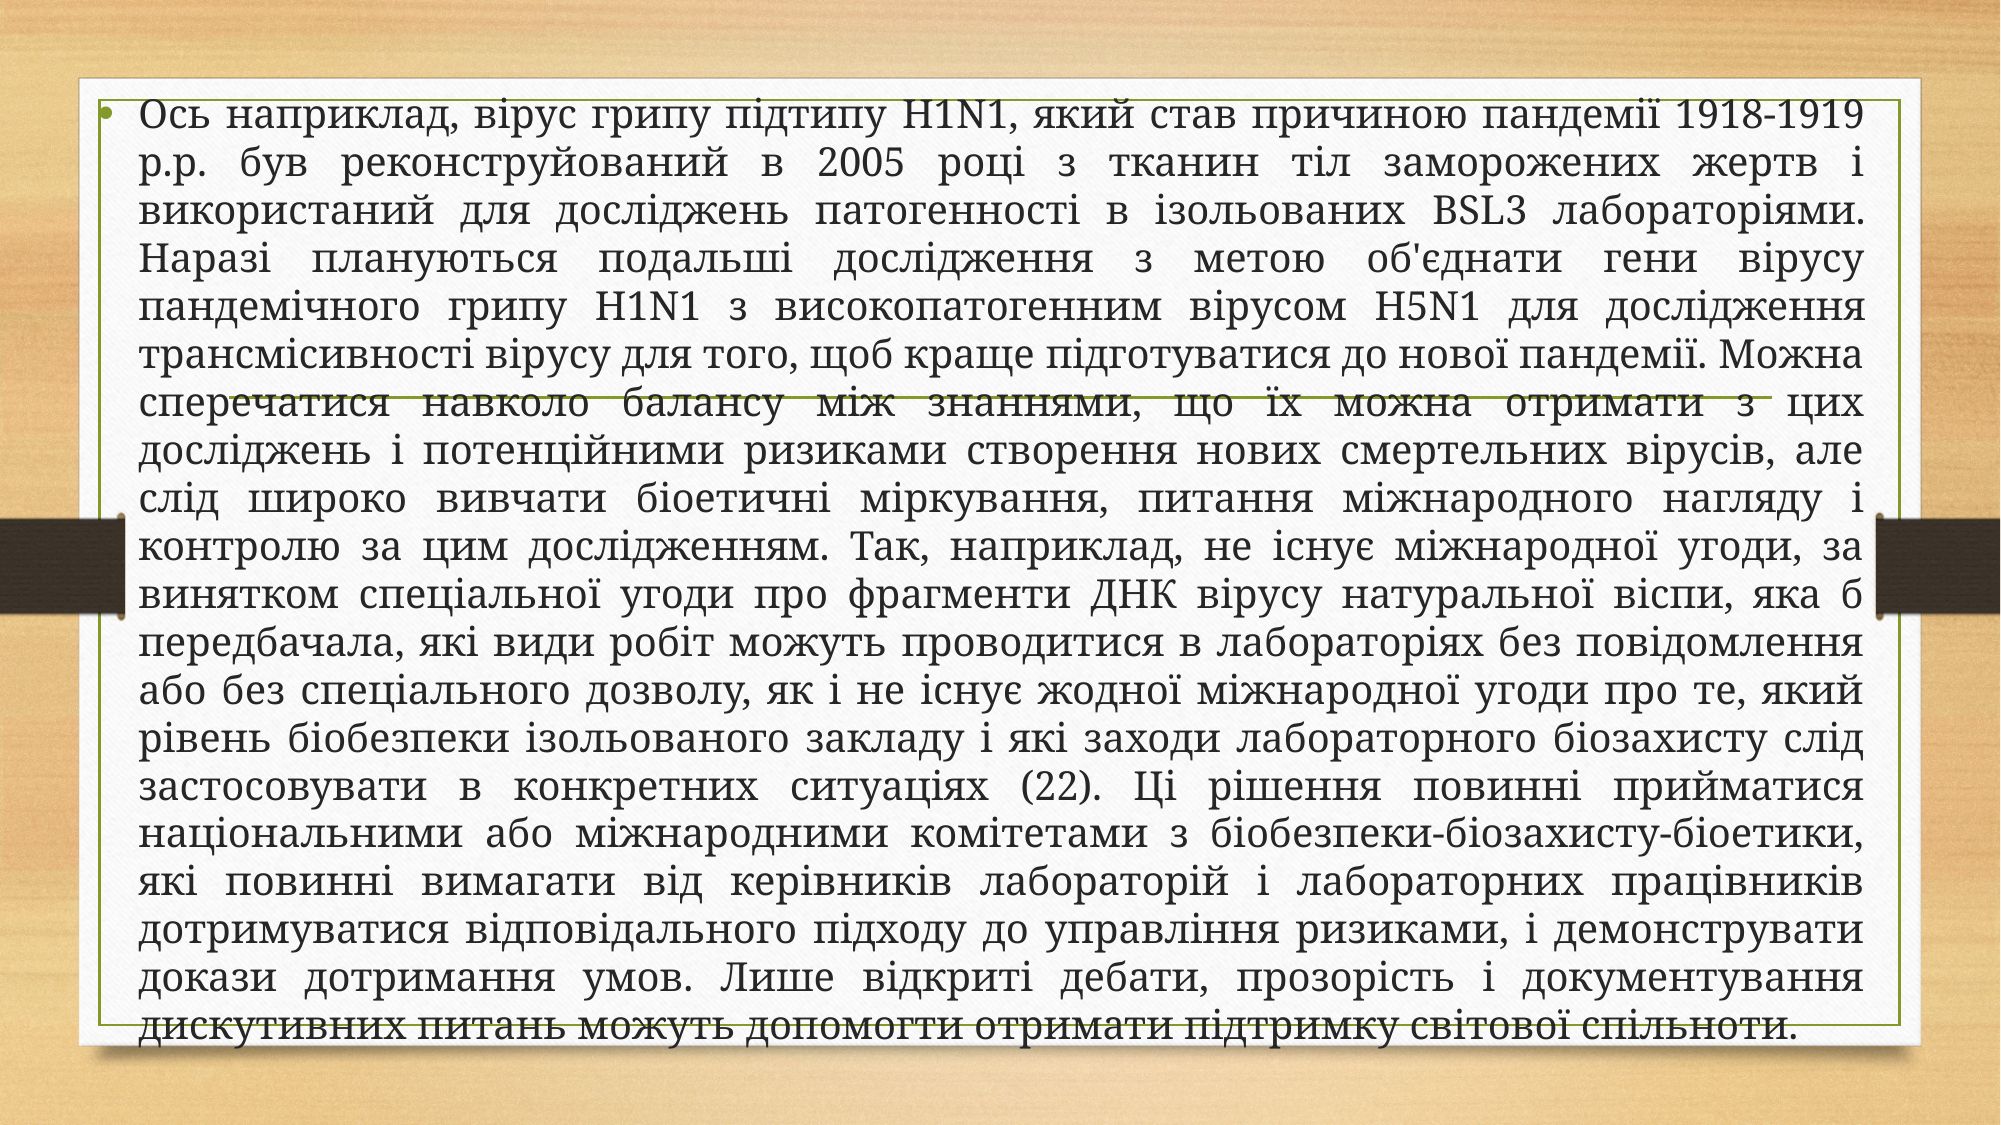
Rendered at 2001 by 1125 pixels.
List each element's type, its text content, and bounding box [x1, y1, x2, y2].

list Ось наприклад, вірус грипу підтипу H1N1, який став причиною пандемії 1918-1919 р.р. був реконструйований в 2005 році з тканин тіл заморожених жертв і використаний для досліджень патогенності в ізольованих BSL3 лабораторіями. Наразі плануються подальші дослідження з метою об'єднати гени вірусу пандемічного грипу H1N1 з високопатогенним вірусом H5N1 для дослідження трансмісивності вірусу для того, щоб краще підготуватися до нової пандемії. Можна сперечатися навколо балансу між знаннями, що їх можна отримати з цих досліджень і потенційними ризиками створення нових смертельних вірусів, але слід широко вивчати біоетичні міркування, питання міжнародного нагляду і контролю за цим дослідженням. Так, наприклад, не існує міжнародної угоди, за винятком спеціальної угоди про фрагменти ДНК вірусу натуральної віспи, яка б передбачала, які види робіт можуть проводитися в лабораторіях без повідомлення або без спеціального дозволу, як і не існує жодної міжнародної угоди про те, який рівень біобезпеки ізольованого закладу і які заходи лабораторного біозахисту слід застосовувати в конкретних ситуаціях (22). Ці рішення повинні прийматися національними або міжнародними комітетами з біобезпеки-біозахисту-біоетики, які повинні вимагати від керівників лабораторій і лабораторних працівників дотримуватися відповідального підходу до управління ризиками, і демонструвати докази дотримання умов. Лише відкриті дебати, прозорість і документування дискутивних питань можуть допомогти отримати підтримку світової спільноти. [82, 81, 1882, 1073]
picture [0, 0, 2001, 1125]
